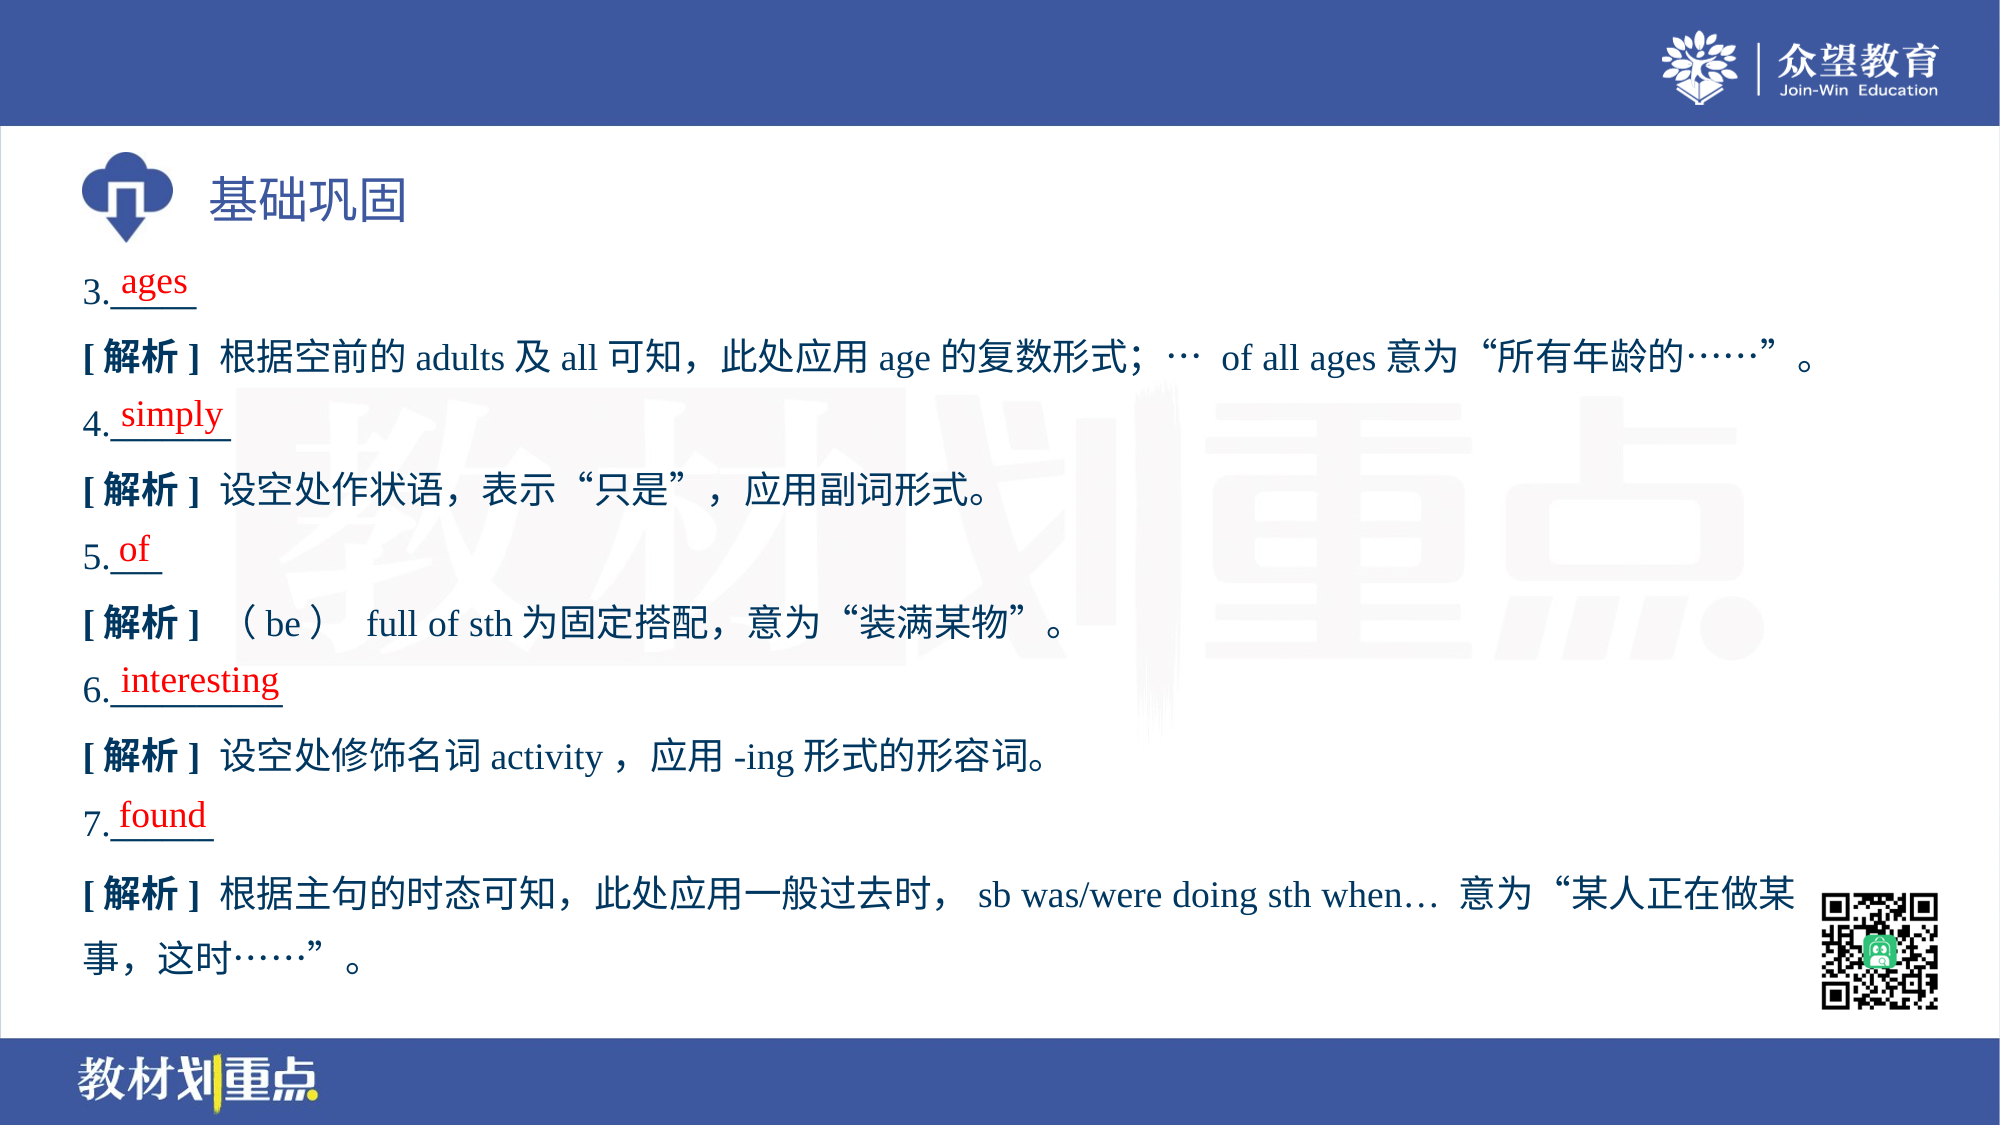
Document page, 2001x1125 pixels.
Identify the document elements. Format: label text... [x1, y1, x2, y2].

text_box found [105, 770, 221, 829]
picture [0, 0, 2000, 1125]
text_box 4._______ [82, 379, 1817, 438]
text_box ages [107, 236, 202, 295]
text_box [解析] 设空处修饰名词activity，应用-ing形式的形容词。 [82, 712, 1817, 770]
text_box 5.___ [82, 512, 1817, 571]
text_box 3._____ [82, 247, 1817, 306]
text_box 7.______ [82, 778, 1817, 837]
text_box [解析] 设空处作状语，表示“只是”，应用副词形式。 [82, 446, 1817, 504]
text_box interesting [107, 635, 293, 694]
text_box simply [107, 369, 237, 428]
text_box [解析] 根据主句的时态可知，此处应用一般过去时，sb was/were doing sth when… 意为“某人正在做某 事，这时……”。 [82, 846, 1817, 973]
text_box [解析] （be） full of sth为固定搭配，意为“装满某物”。 [82, 579, 1817, 637]
text_box of [105, 504, 164, 563]
text_box 6.__________ [82, 645, 1817, 704]
text_box [解析] 根据空前的adults及all可知，此处应用age的复数形式；… of all ages意为“所有年龄的……”。 [82, 313, 1817, 371]
